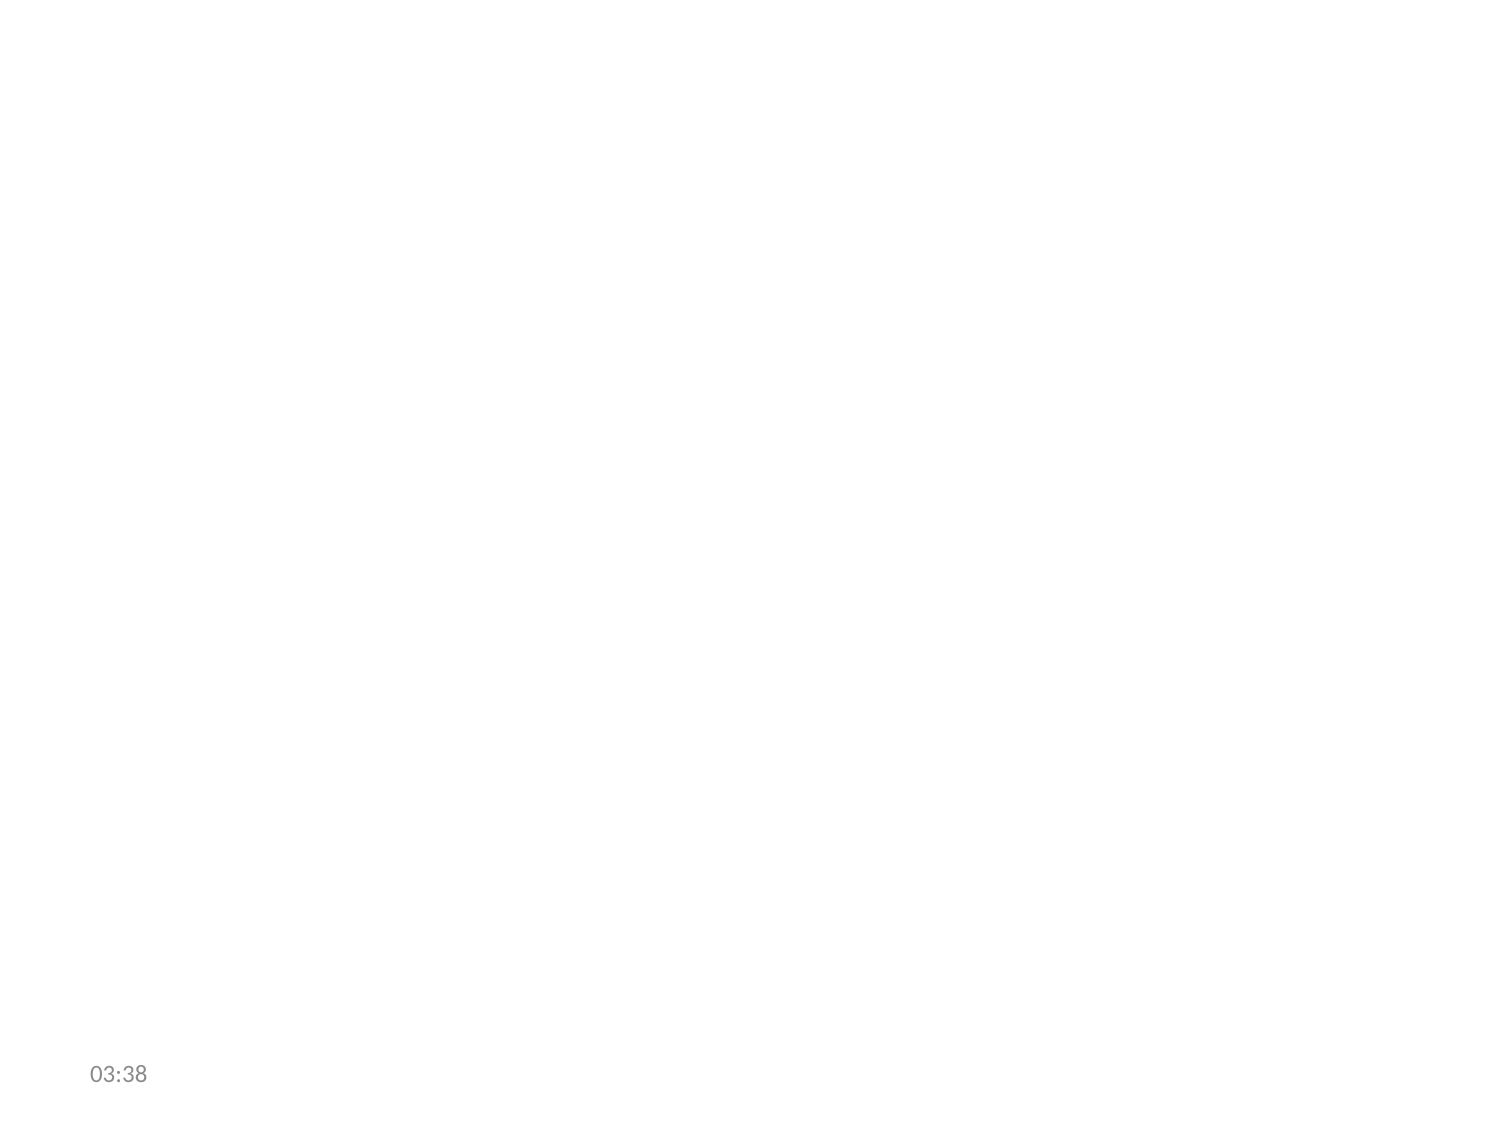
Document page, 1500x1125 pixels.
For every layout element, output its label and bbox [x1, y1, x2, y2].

slide_number [75, 1042, 425, 1103]
